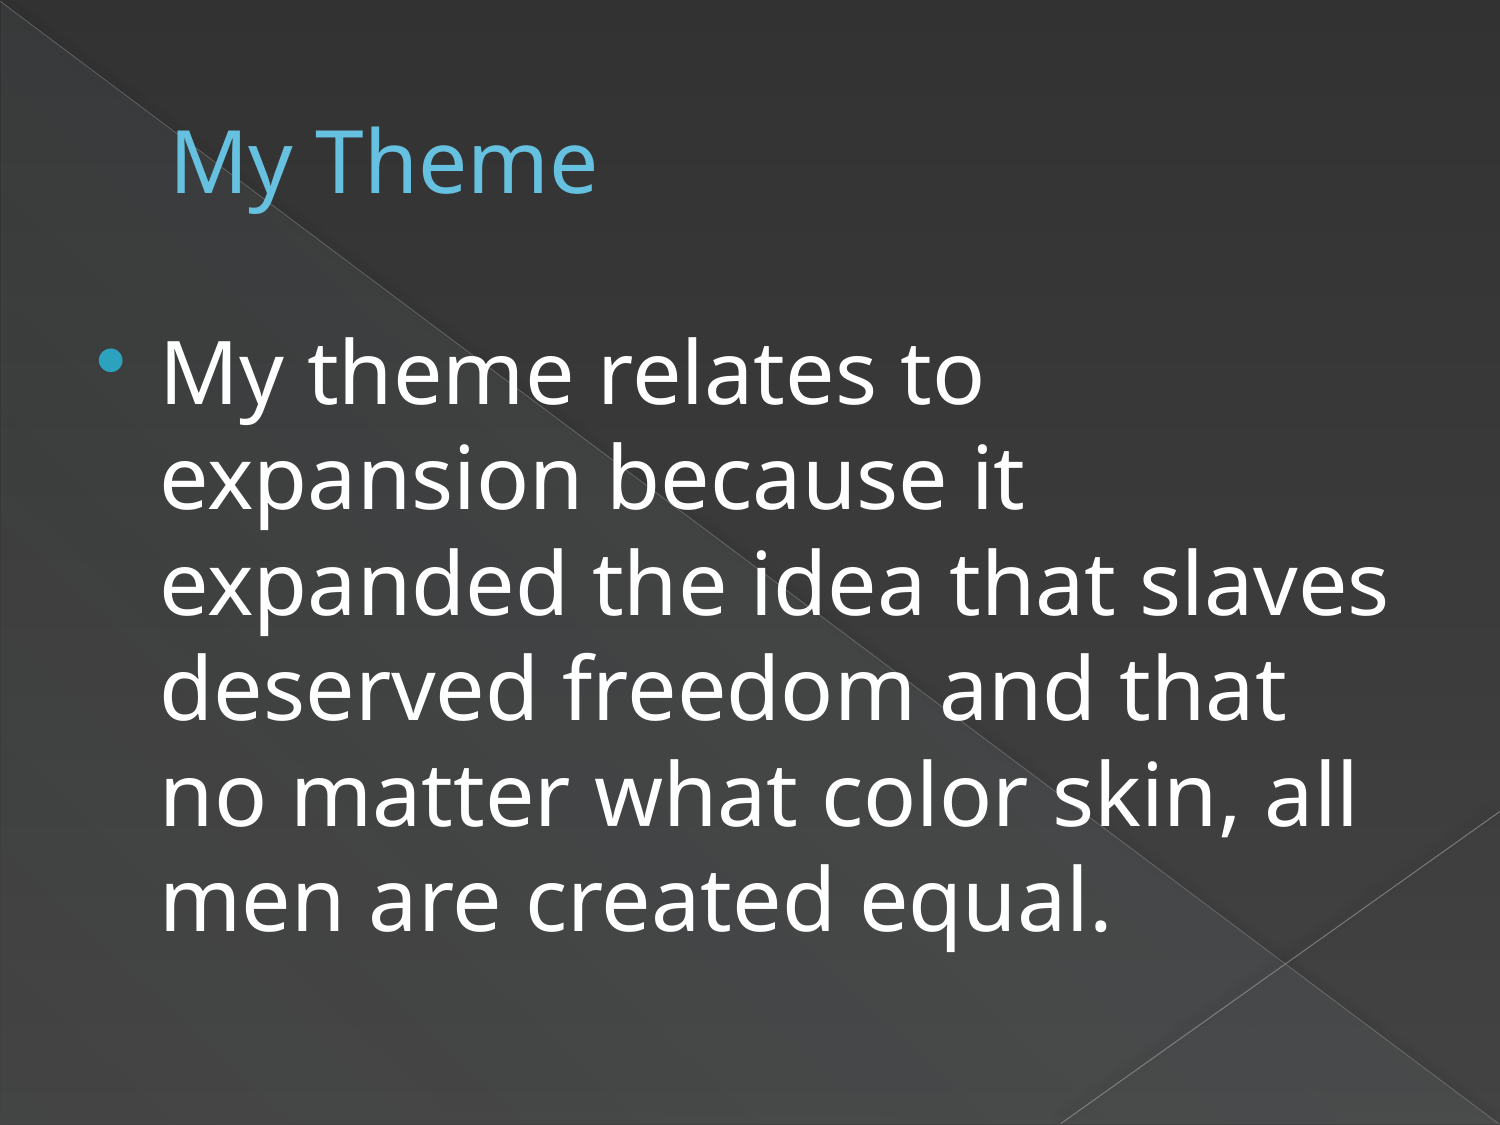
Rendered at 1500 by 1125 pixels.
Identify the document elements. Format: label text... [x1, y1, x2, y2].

title My Theme [75, 43, 1425, 274]
list My theme relates to expansion because it expanded the idea that slaves deserved freedom and that no matter what color skin, all men are created equal. [75, 308, 1425, 1059]
